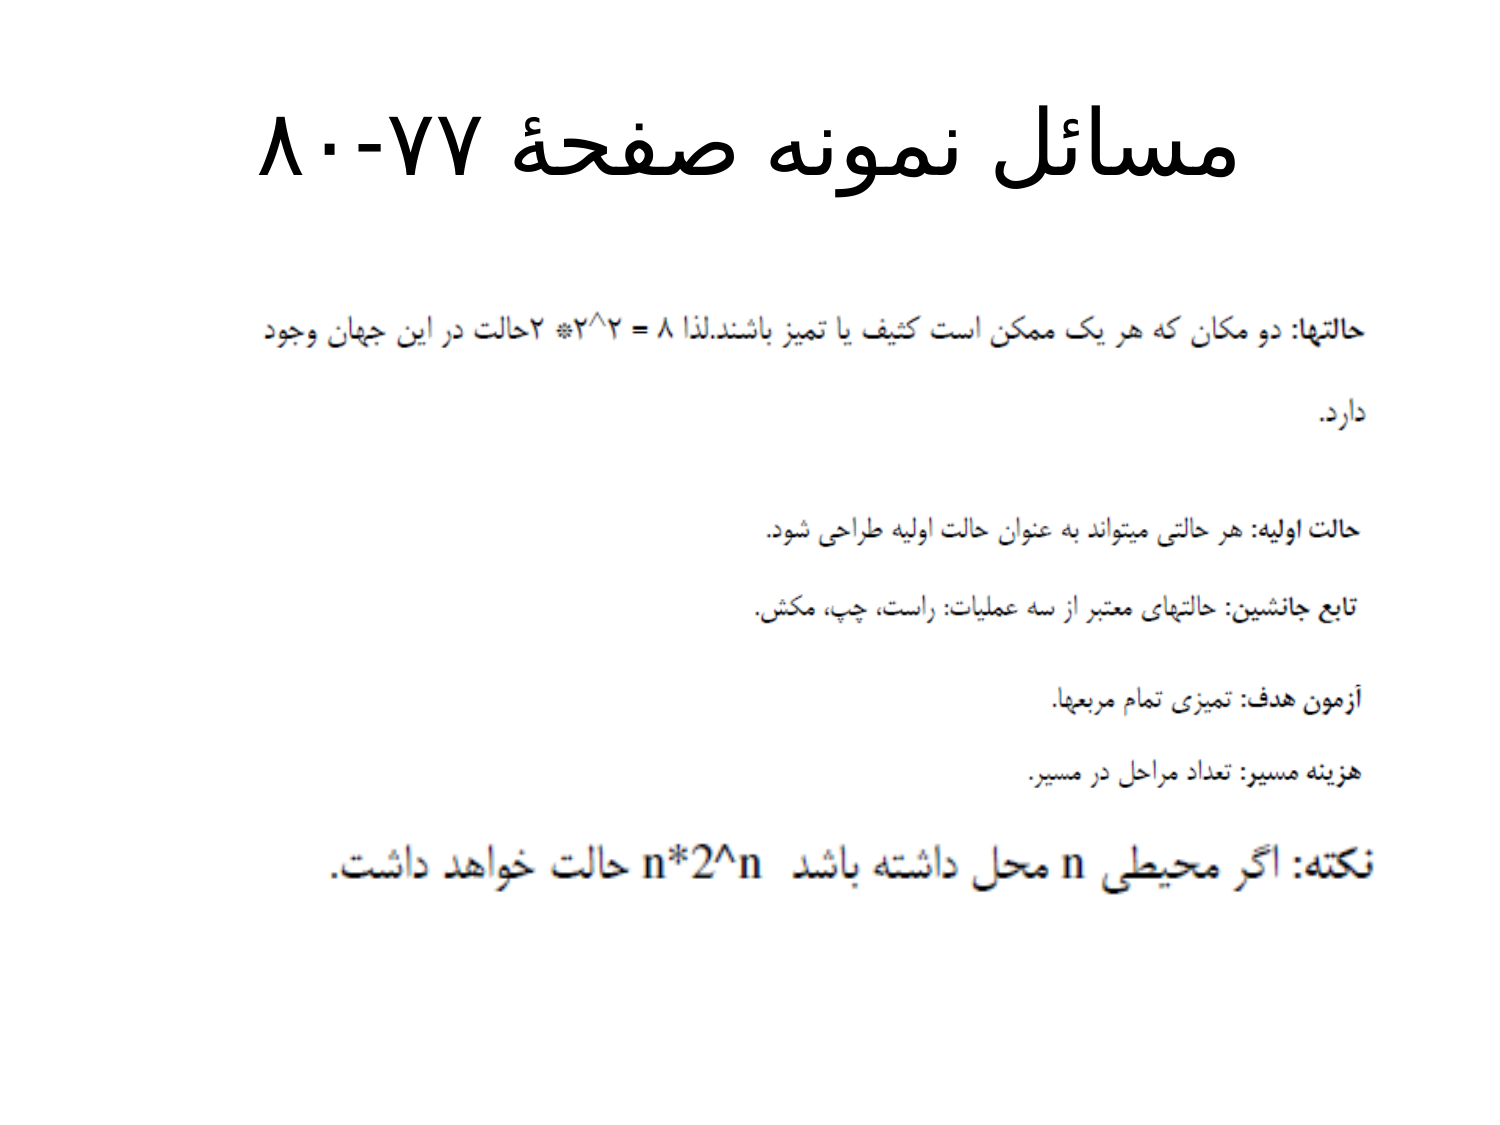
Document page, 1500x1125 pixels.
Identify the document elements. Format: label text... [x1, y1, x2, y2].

picture [212, 287, 1393, 446]
picture [1010, 674, 1377, 807]
picture [729, 587, 1383, 648]
picture [749, 490, 1383, 563]
title مسائل نمونه صفحهٔ ۷۷-۸۰ [75, 45, 1425, 233]
picture [294, 824, 1402, 913]
